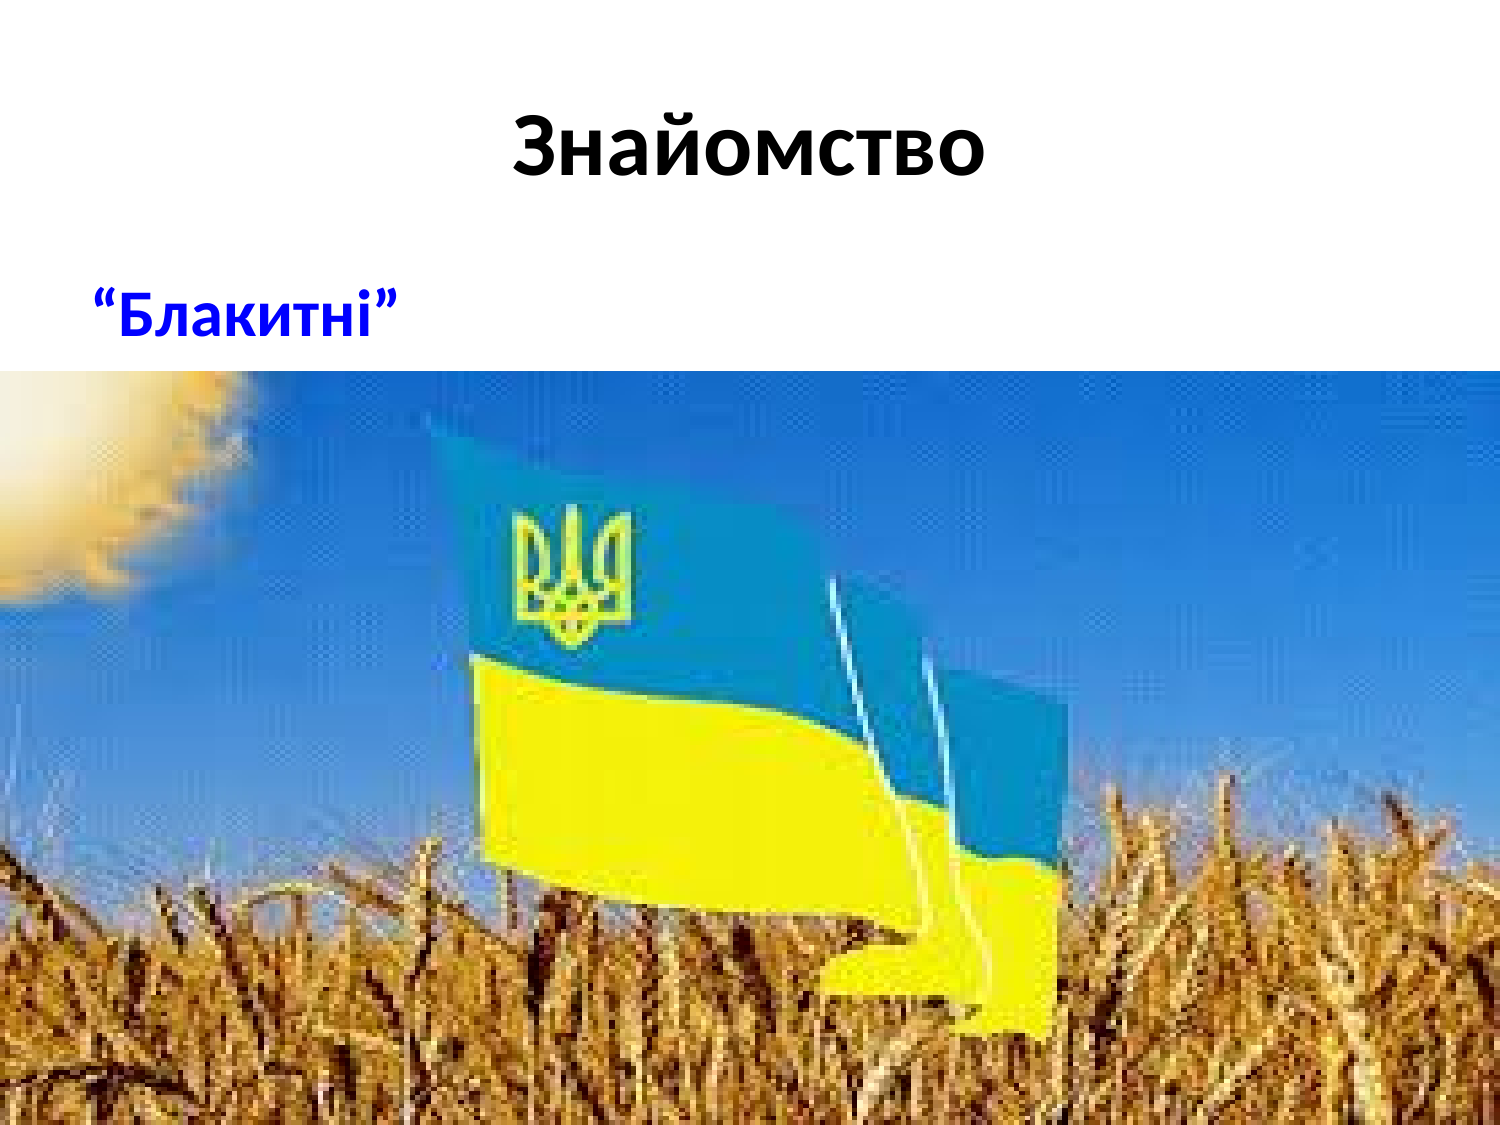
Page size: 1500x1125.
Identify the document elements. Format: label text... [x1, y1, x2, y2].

title Знайомство [75, 45, 1425, 233]
list “Блакитні” [75, 262, 1425, 369]
picture [0, 370, 1500, 1125]
